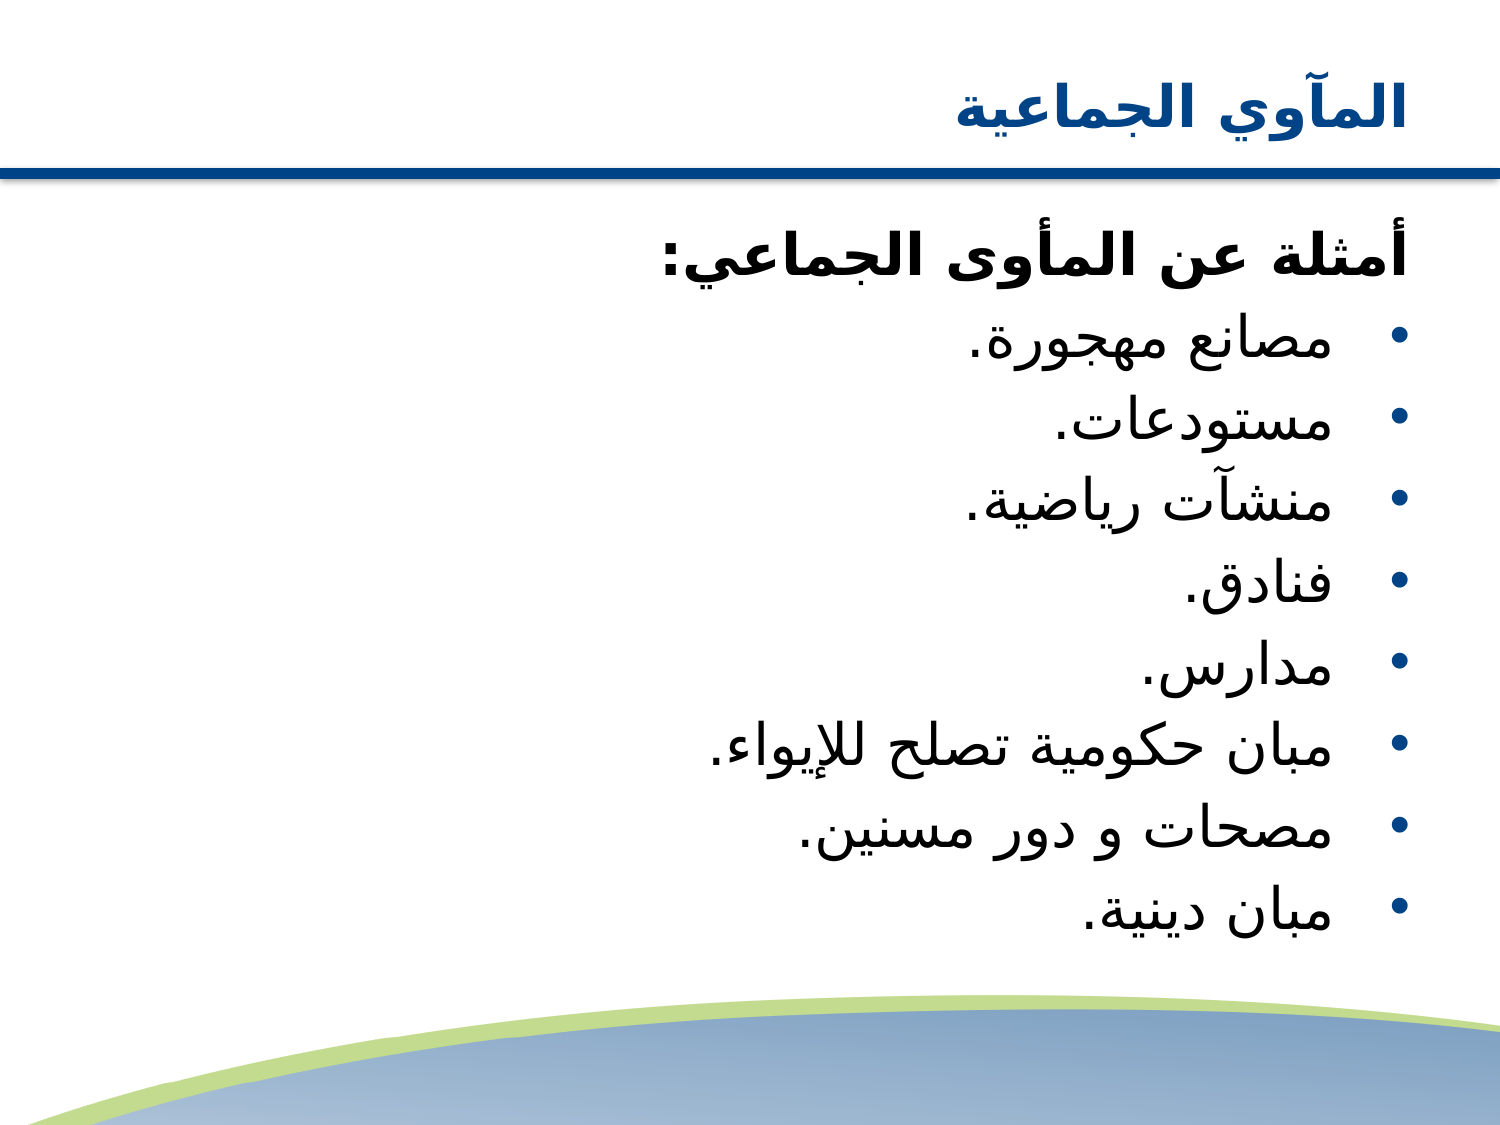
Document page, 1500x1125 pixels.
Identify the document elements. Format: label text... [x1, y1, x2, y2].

picture [0, 993, 1500, 1125]
title المآوي الجماعية [75, 45, 1425, 209]
list أمثلة عن المأوى الجماعي: مصانع مهجورة. مستودعات. منشآت رياضية. فنادق. مدارس. مبان حكومية تصلح للإيواء. مصحات و دور مسنين. مبان دينية. [75, 209, 1425, 953]
